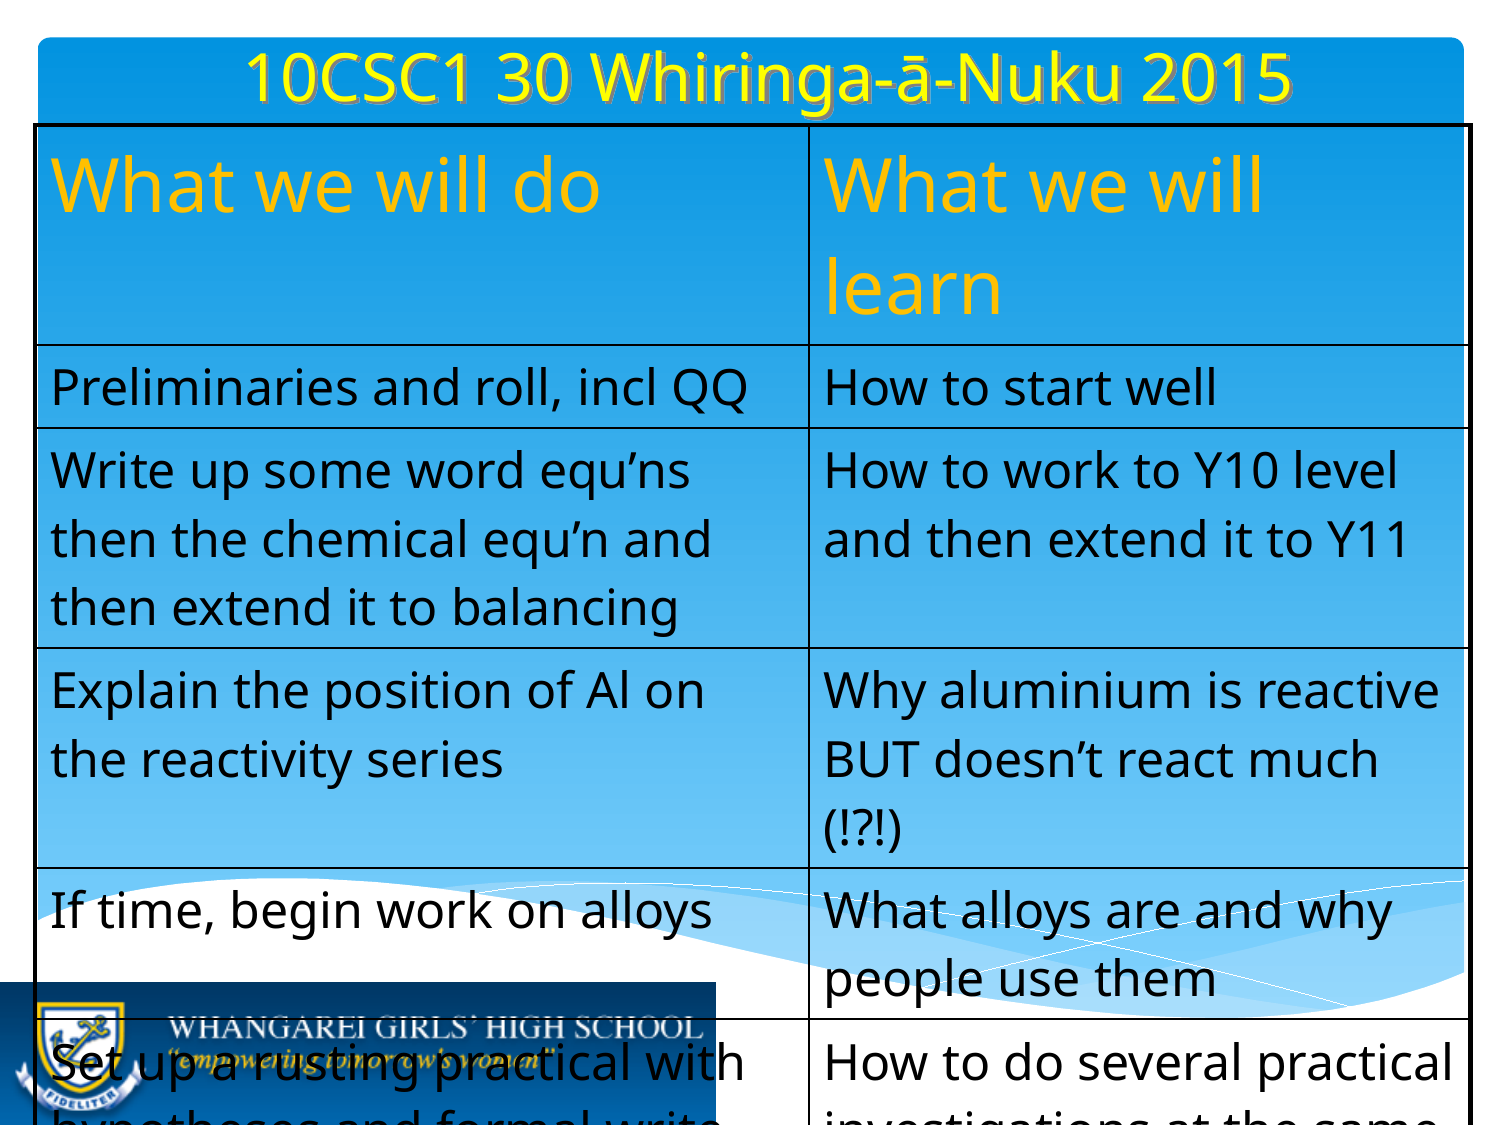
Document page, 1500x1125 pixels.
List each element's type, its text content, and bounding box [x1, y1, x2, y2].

table_cell Set up a rusting practical with hypotheses and formal write-upS [721, 1020, 808, 1125]
table_cell How to do several practical investigations at the same time [810, 1020, 1468, 1125]
table_cell How to start well [810, 346, 1468, 427]
table_cell Preliminaries and roll, incl QQ [37, 346, 808, 427]
table_cell Why aluminium is reactive BUT doesn’t react much (!?!) [810, 649, 1468, 867]
table_header What we will do [37, 127, 808, 344]
text_box 10CSC1 30 Whiringa-ā-Nuku 2015 [162, 24, 1375, 123]
table_cell How to work to Y10 level and then extend it to Y11 [810, 429, 1468, 647]
table_cell Explain the position of Al on the reactivity series [37, 649, 808, 867]
table_cell What alloys are and why people use them [810, 869, 1468, 1018]
table_cell Write up some word equ’ns then the chemical equ’n and then extend it to balancing [37, 429, 808, 647]
table_header What we will learn [810, 127, 1468, 344]
picture [0, 982, 716, 1125]
table_cell If time, begin work on alloys [37, 869, 808, 1018]
